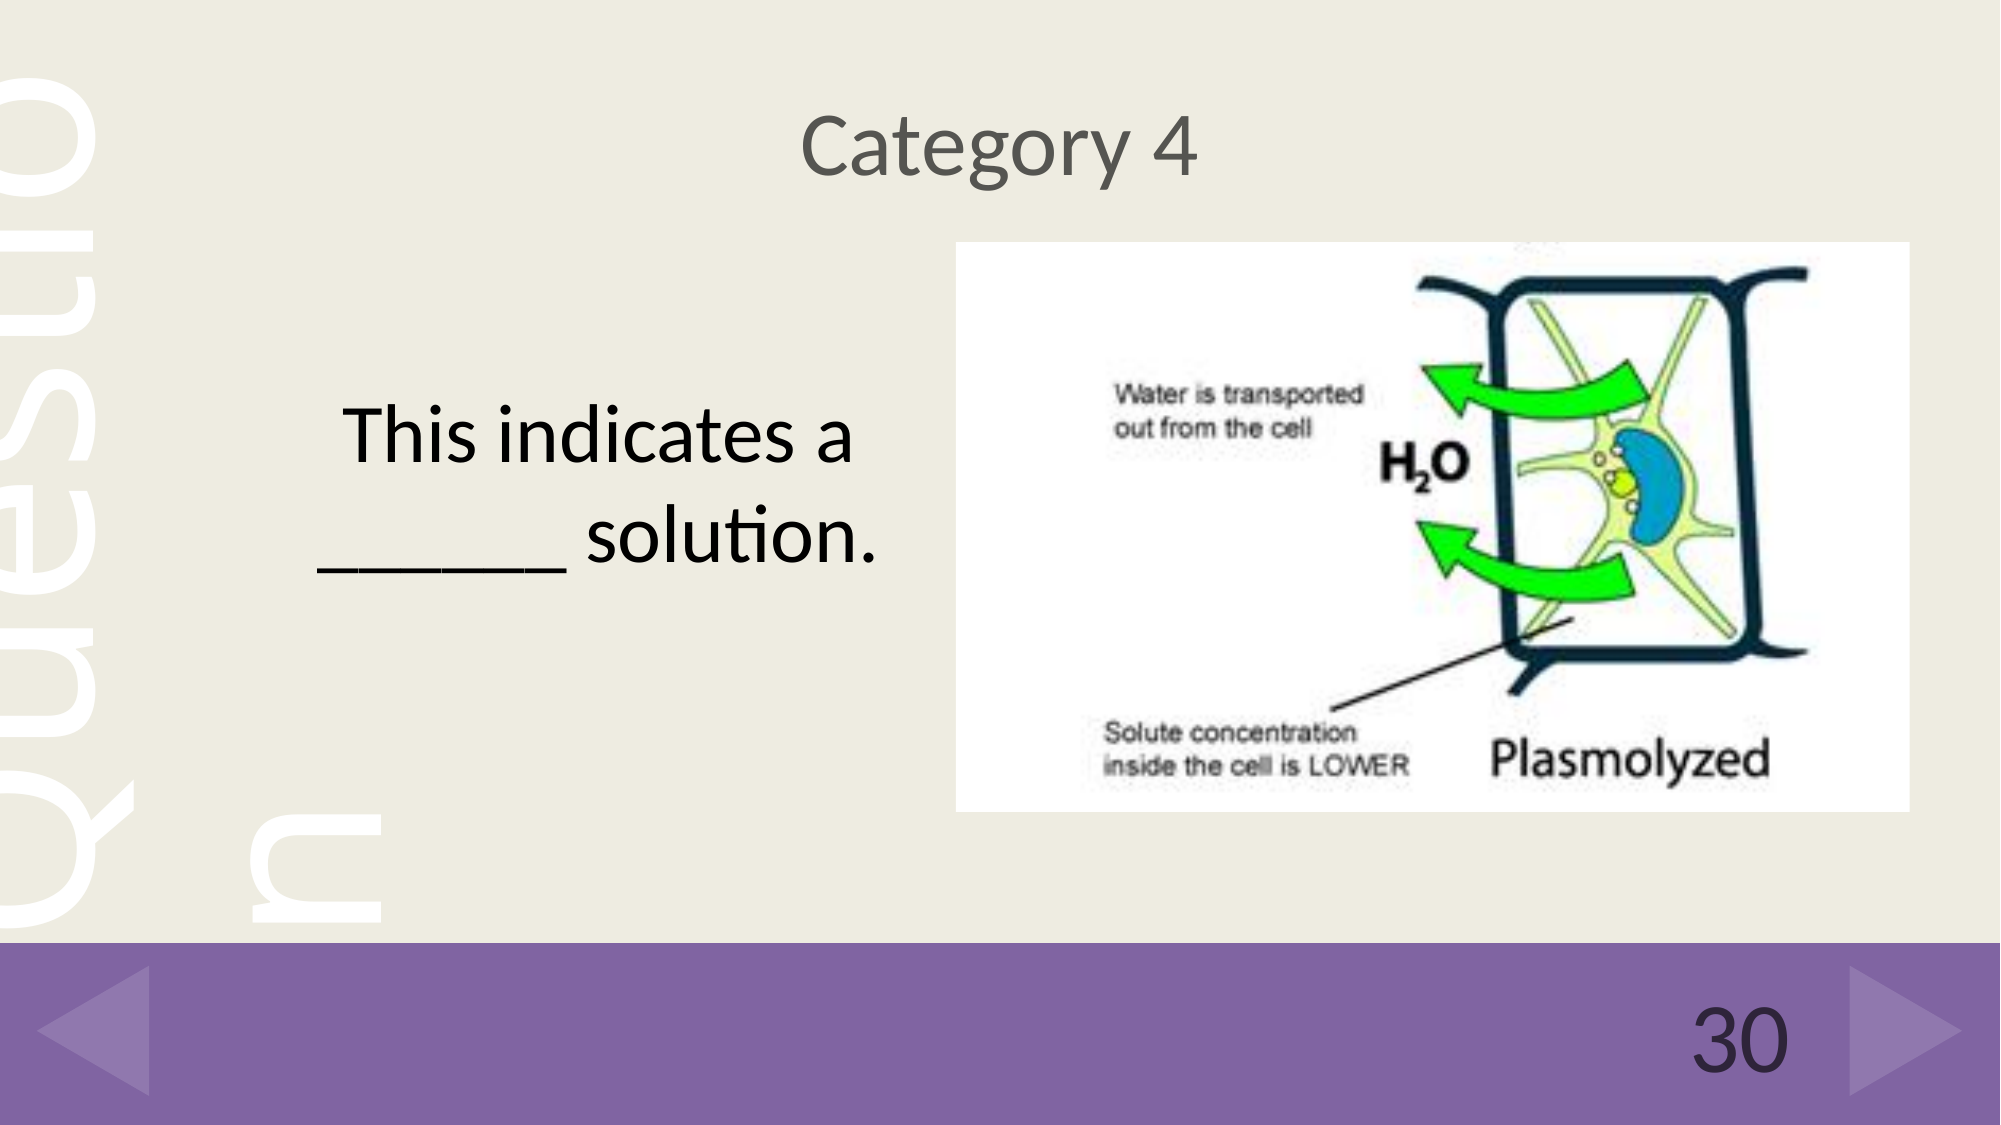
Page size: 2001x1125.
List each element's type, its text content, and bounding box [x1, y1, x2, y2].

picture [955, 242, 1910, 812]
list 30 [1494, 967, 1806, 1097]
list This indicates a ______ solution. [302, 233, 897, 912]
title Category 4 [99, 45, 1900, 233]
